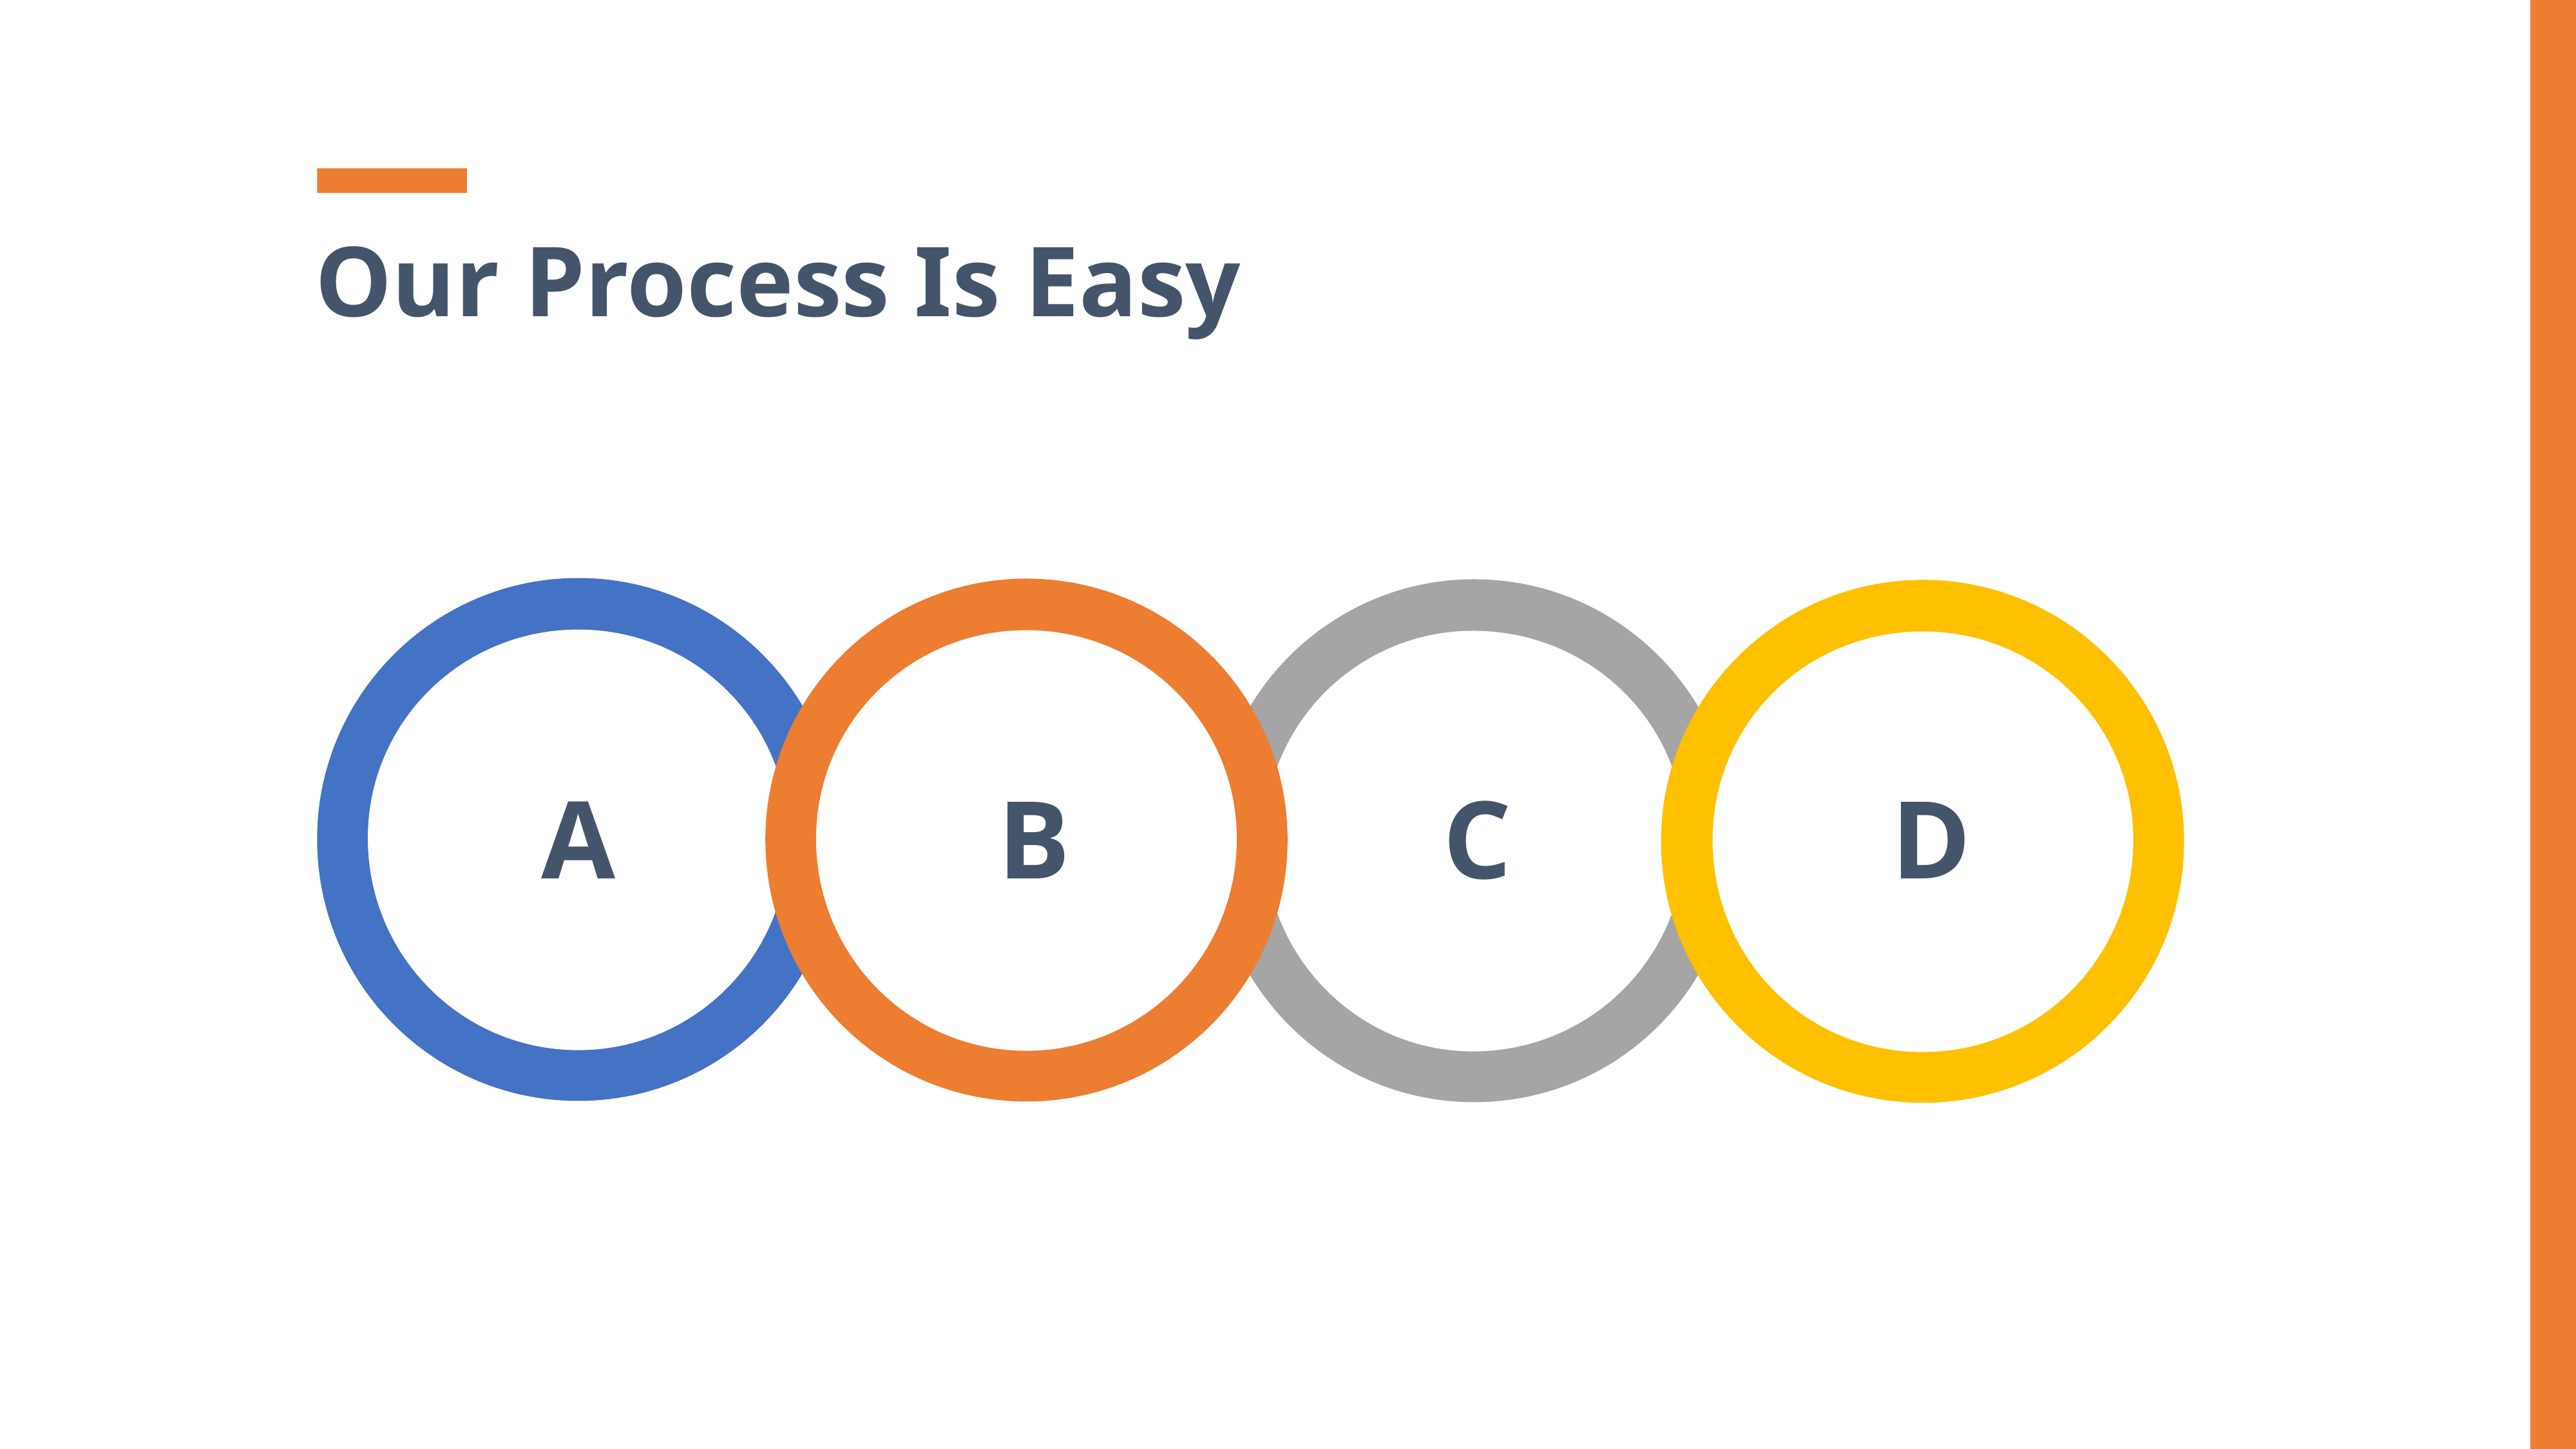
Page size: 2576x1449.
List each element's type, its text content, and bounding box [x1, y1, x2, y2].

text_box Our Process Is Easy [305, 214, 1798, 341]
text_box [317, 578, 2184, 1103]
text_box [2530, 0, 2576, 1449]
text_box [316, 167, 468, 194]
